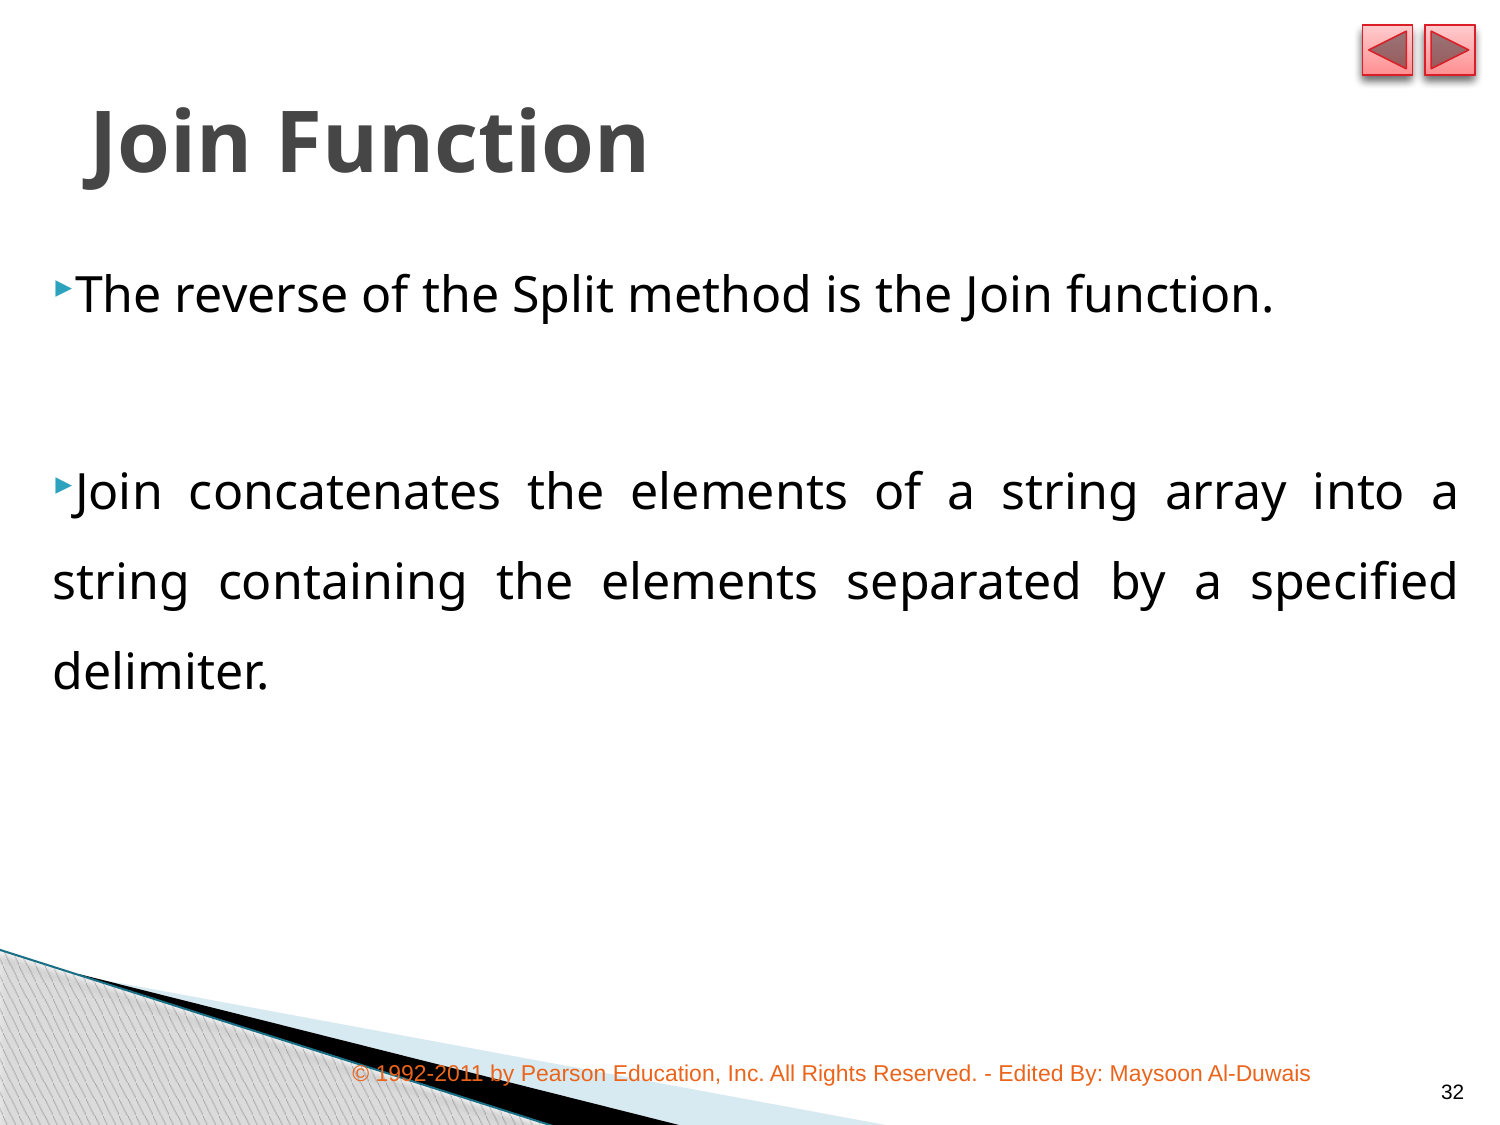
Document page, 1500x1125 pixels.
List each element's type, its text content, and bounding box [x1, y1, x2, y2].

footer © 1992-2011 by Pearson Education, Inc. All Rights Reserved. - Edited By: Maysoon Al-Duwais [337, 1051, 1413, 1112]
slide_number 32 [1418, 1051, 1479, 1112]
list The reverse of the Split method is the Join function. Join concatenates the elements of a string array into a string containing the elements separated by a specified delimiter. [37, 224, 1476, 932]
title Join Function [75, 45, 1425, 224]
